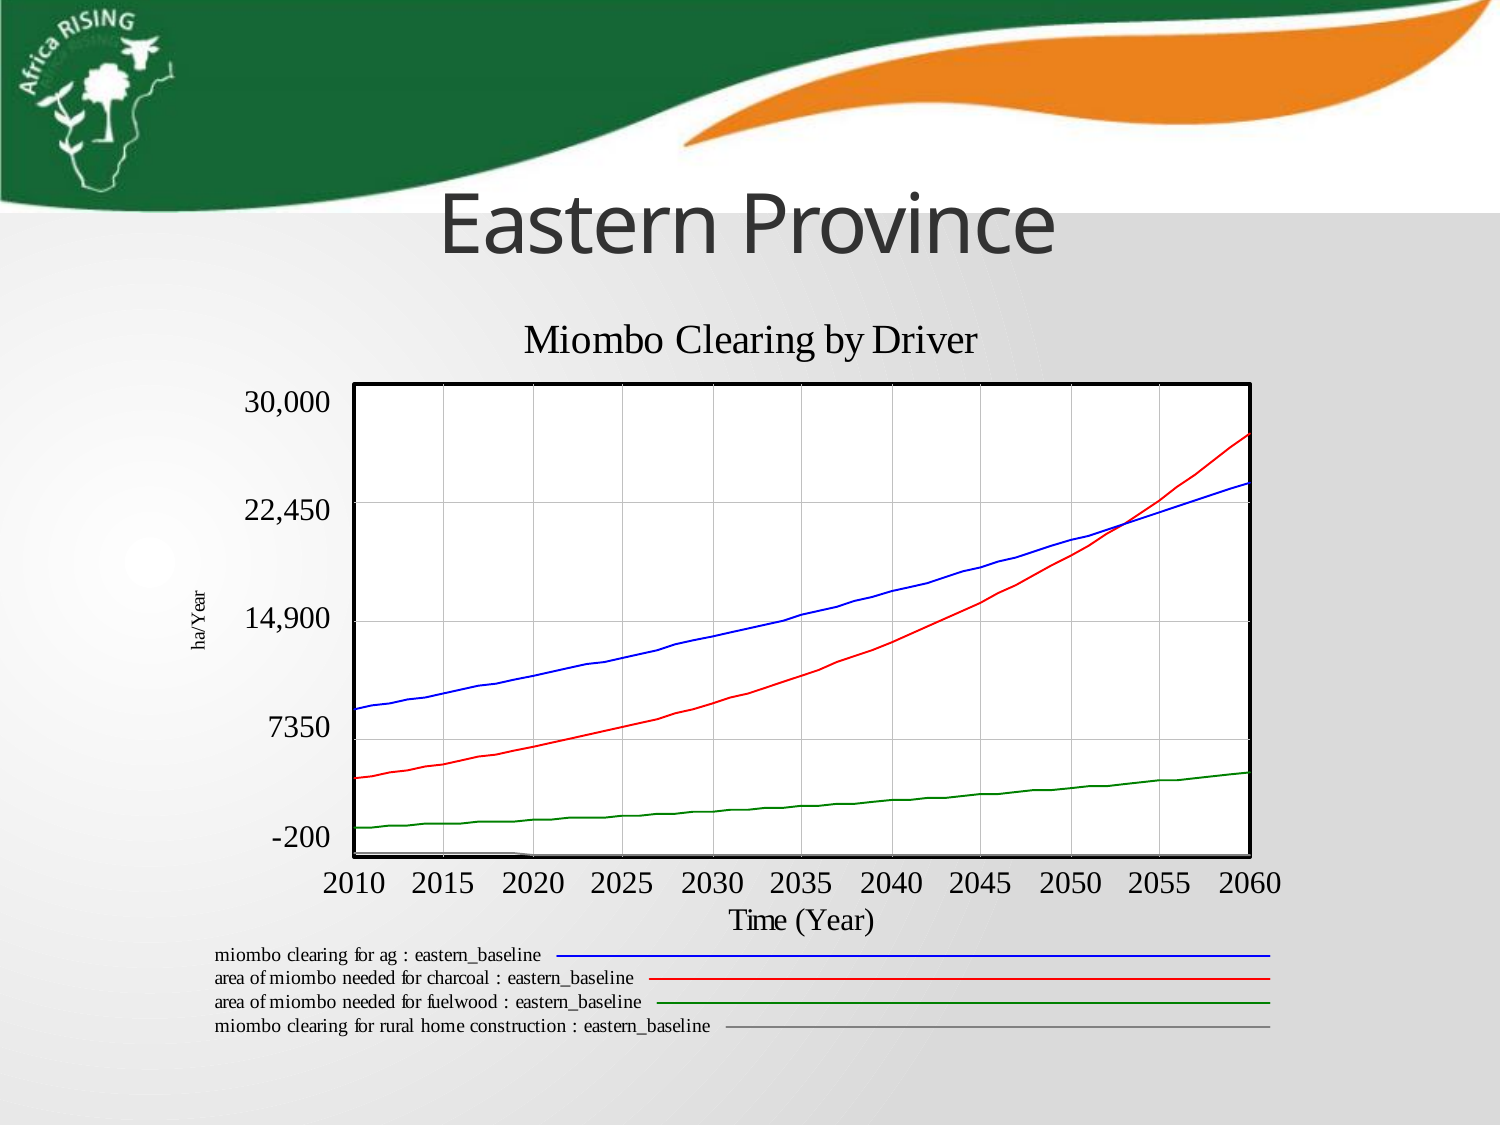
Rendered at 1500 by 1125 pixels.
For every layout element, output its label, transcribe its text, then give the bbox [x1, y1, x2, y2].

title Eastern Province [101, 163, 1396, 327]
picture [0, 0, 1500, 213]
picture [182, 293, 1318, 1051]
